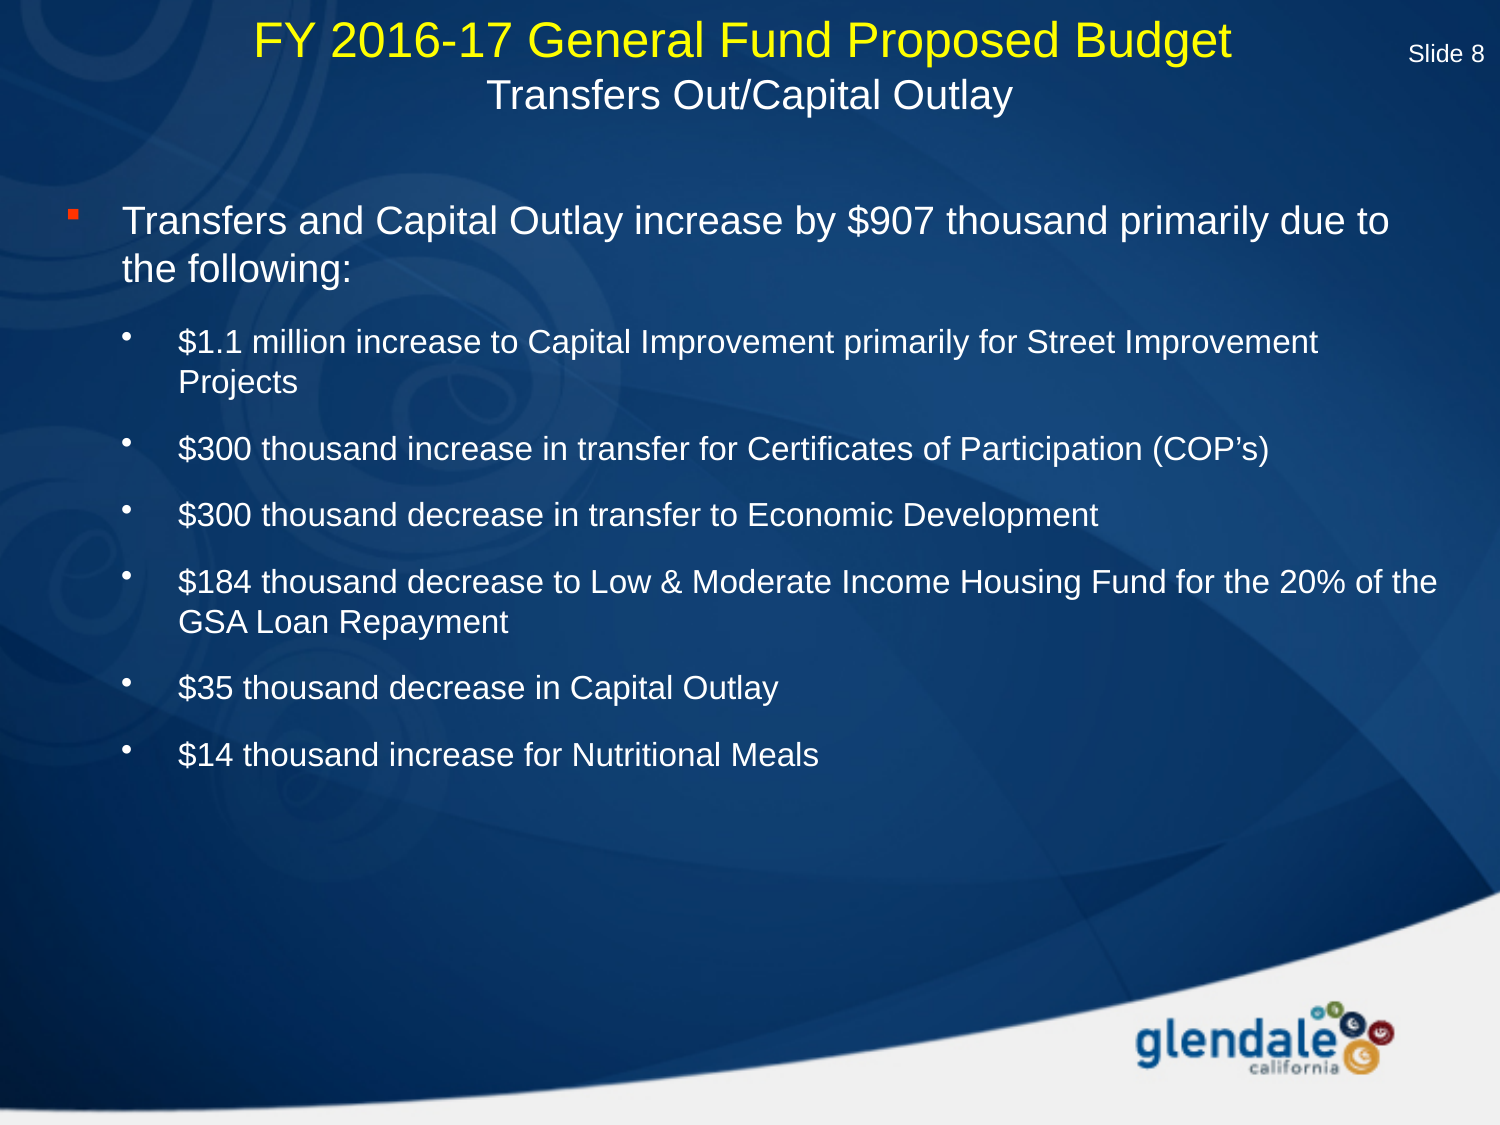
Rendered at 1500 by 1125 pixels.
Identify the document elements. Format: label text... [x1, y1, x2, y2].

picture [0, 0, 1500, 1125]
slide_number Slide 8 [1149, 0, 1500, 75]
list Transfers and Capital Outlay increase by $907 thousand primarily due to the following: $1.1 million increase to Capital Improvement primarily for Street Improvement Projects $300 thousand increase in transfer for Certificates of Participation (COP’s) $300 thousand decrease in transfer to Economic Development $184 thousand decrease to Low & Moderate Income Housing Fund for the 20% of the GSA Loan Repayment $35 thousand decrease in Capital Outlay $14 thousand increase for Nutritional Meals [50, 187, 1463, 1013]
text_box FY 2016-17 General Fund Proposed Budget Transfers Out/Capital Outlay [50, 12, 1450, 113]
